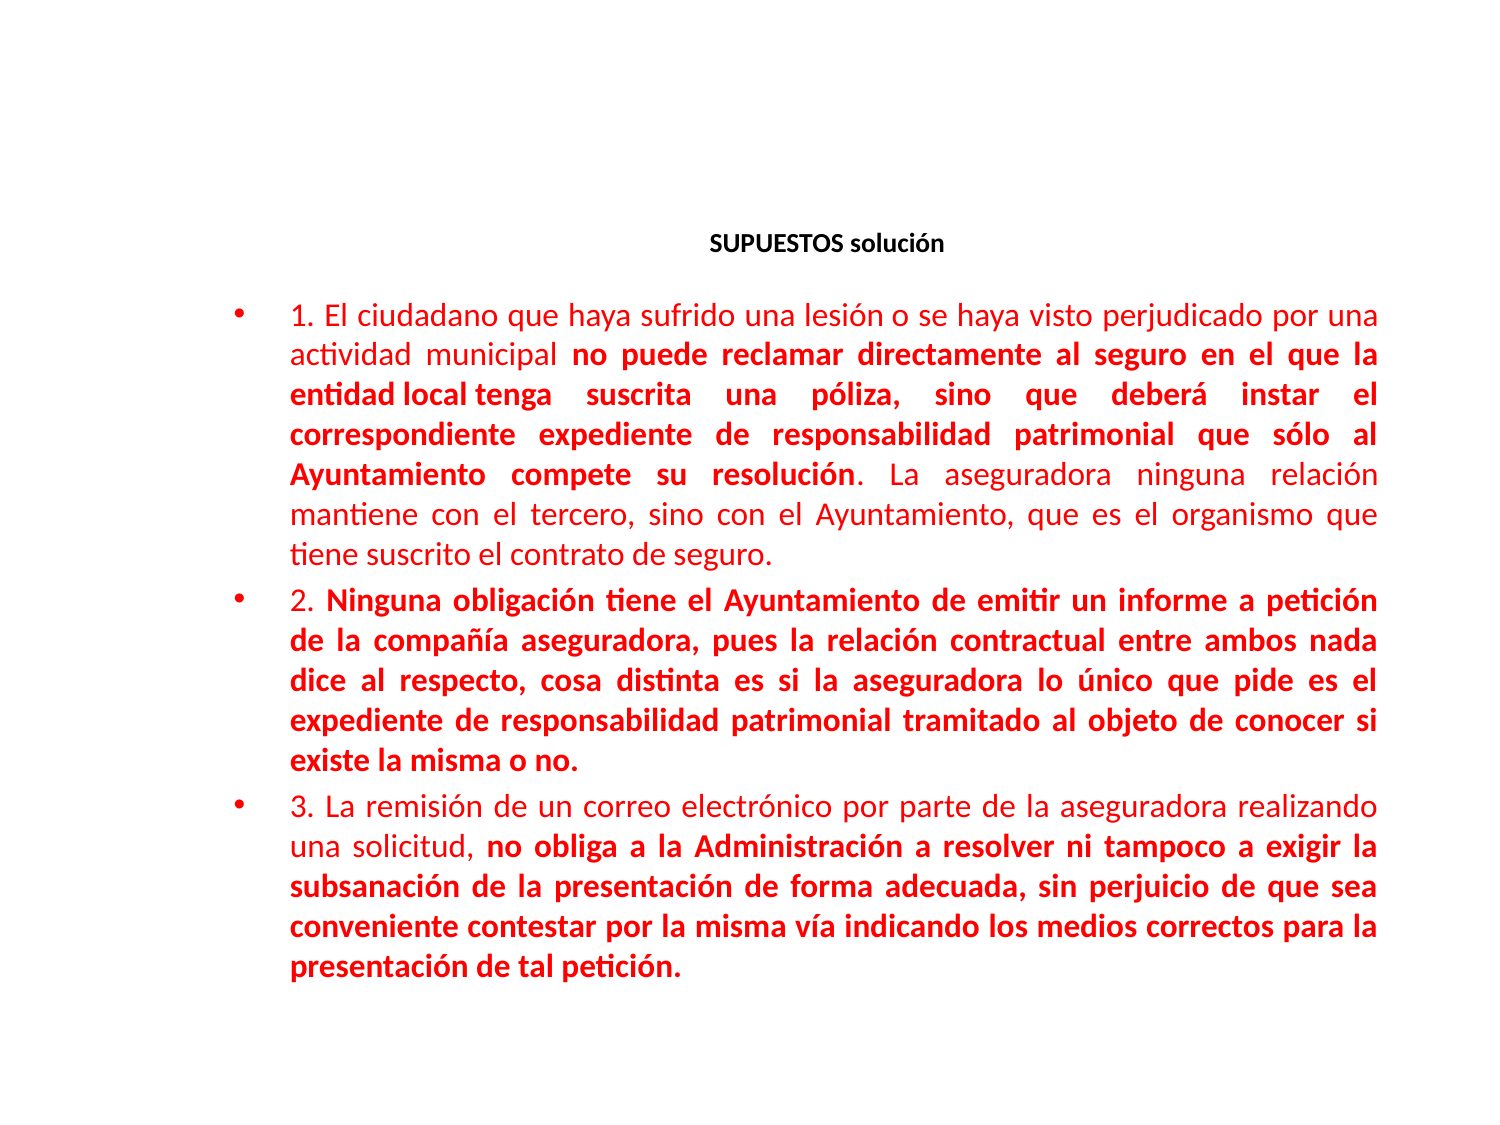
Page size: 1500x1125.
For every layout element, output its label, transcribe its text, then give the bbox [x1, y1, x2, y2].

title SUPUESTOS solución [238, 217, 1416, 300]
list 1. El ciudadano que haya sufrido una lesión o se haya visto perjudicado por una actividad municipal no puede reclamar directamente al seguro en el que la entidad local tenga suscrita una póliza, sino que deberá instar el correspondiente expediente de responsabilidad patrimonial que sólo al Ayuntamiento compete su resolución. La aseguradora ninguna relación mantiene con el tercero, sino con el Ayuntamiento, que es el organismo que tiene suscrito el contrato de seguro. 2. Ninguna obligación tiene el Ayuntamiento de emitir un informe a petición de la compañía aseguradora, pues la relación contractual entre ambos nada dice al respecto, cosa distinta es si la aseguradora lo único que pide es el expediente de responsabilidad patrimonial tramitado al objeto de conocer si existe la misma o no. 3. La remisión de un correo electrónico por parte de la aseguradora realizando una solicitud, no obliga a la Administración a resolver ni tampoco a exigir la subsanación de la presentación de forma adecuada, sin perjuicio de que sea conveniente contestar por la misma vía indicando los medios correctos para la presentación de tal petición. [218, 285, 1395, 1045]
